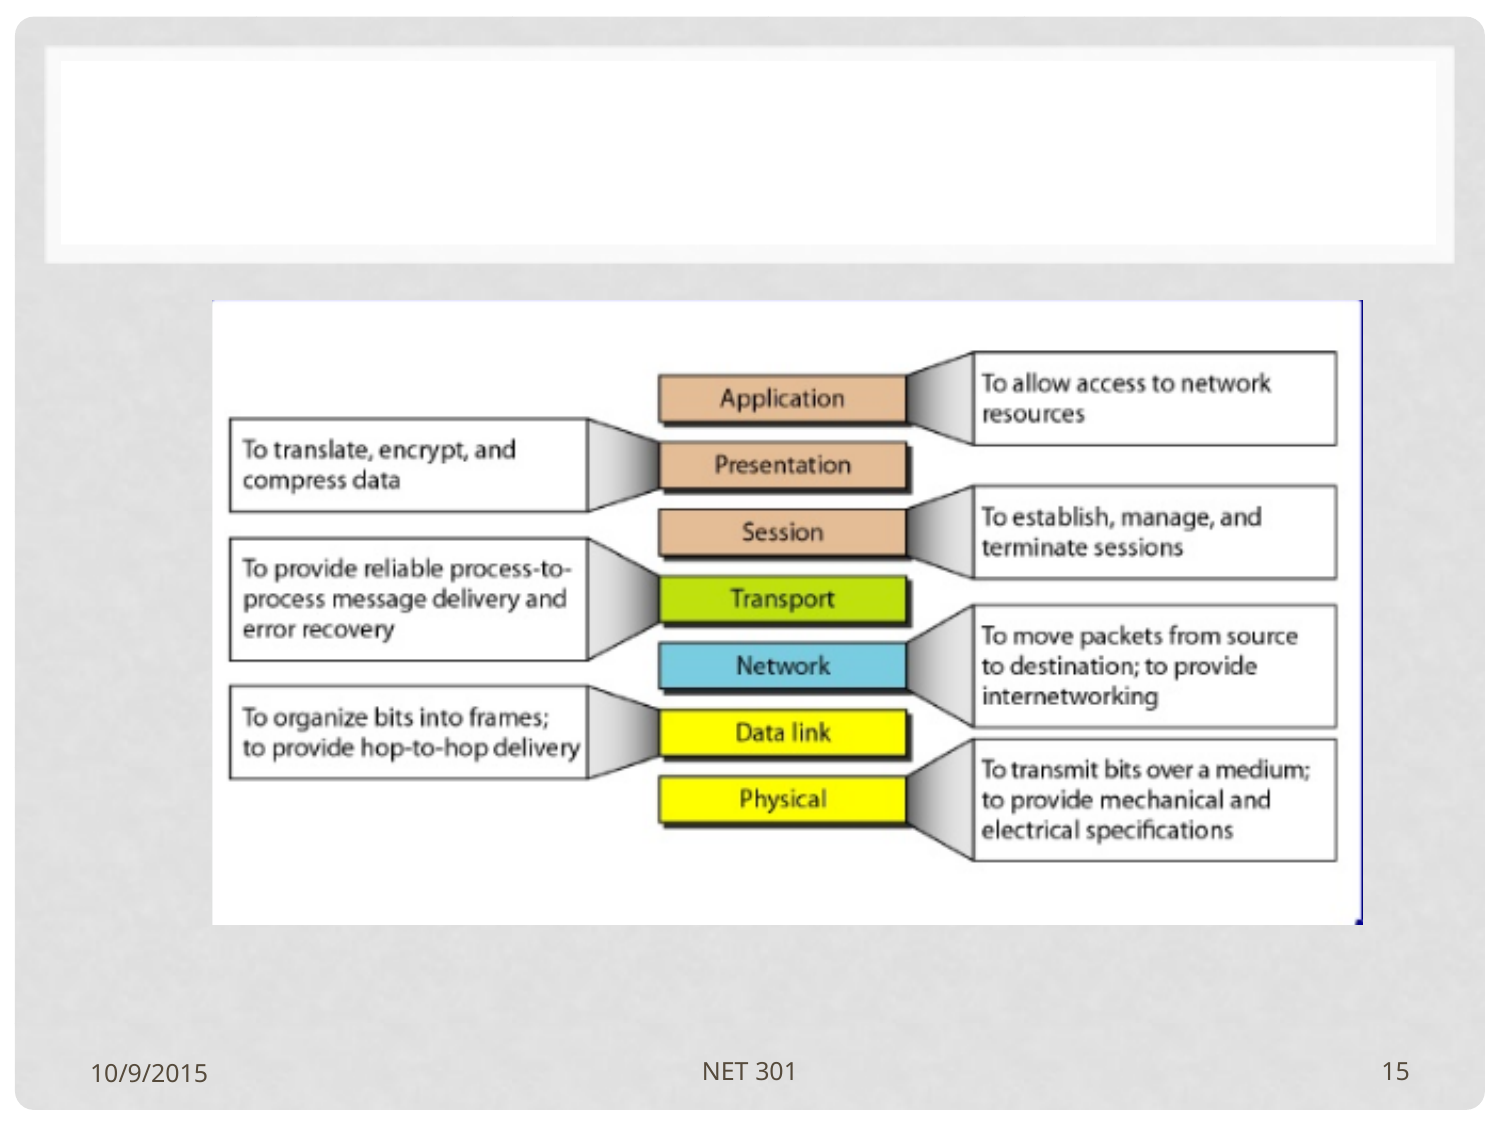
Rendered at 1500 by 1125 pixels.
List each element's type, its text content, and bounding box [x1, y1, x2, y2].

footer NET 301 [512, 1042, 988, 1103]
slide_number 15 [1074, 1042, 1425, 1103]
picture [212, 299, 1364, 926]
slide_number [75, 1042, 425, 1103]
